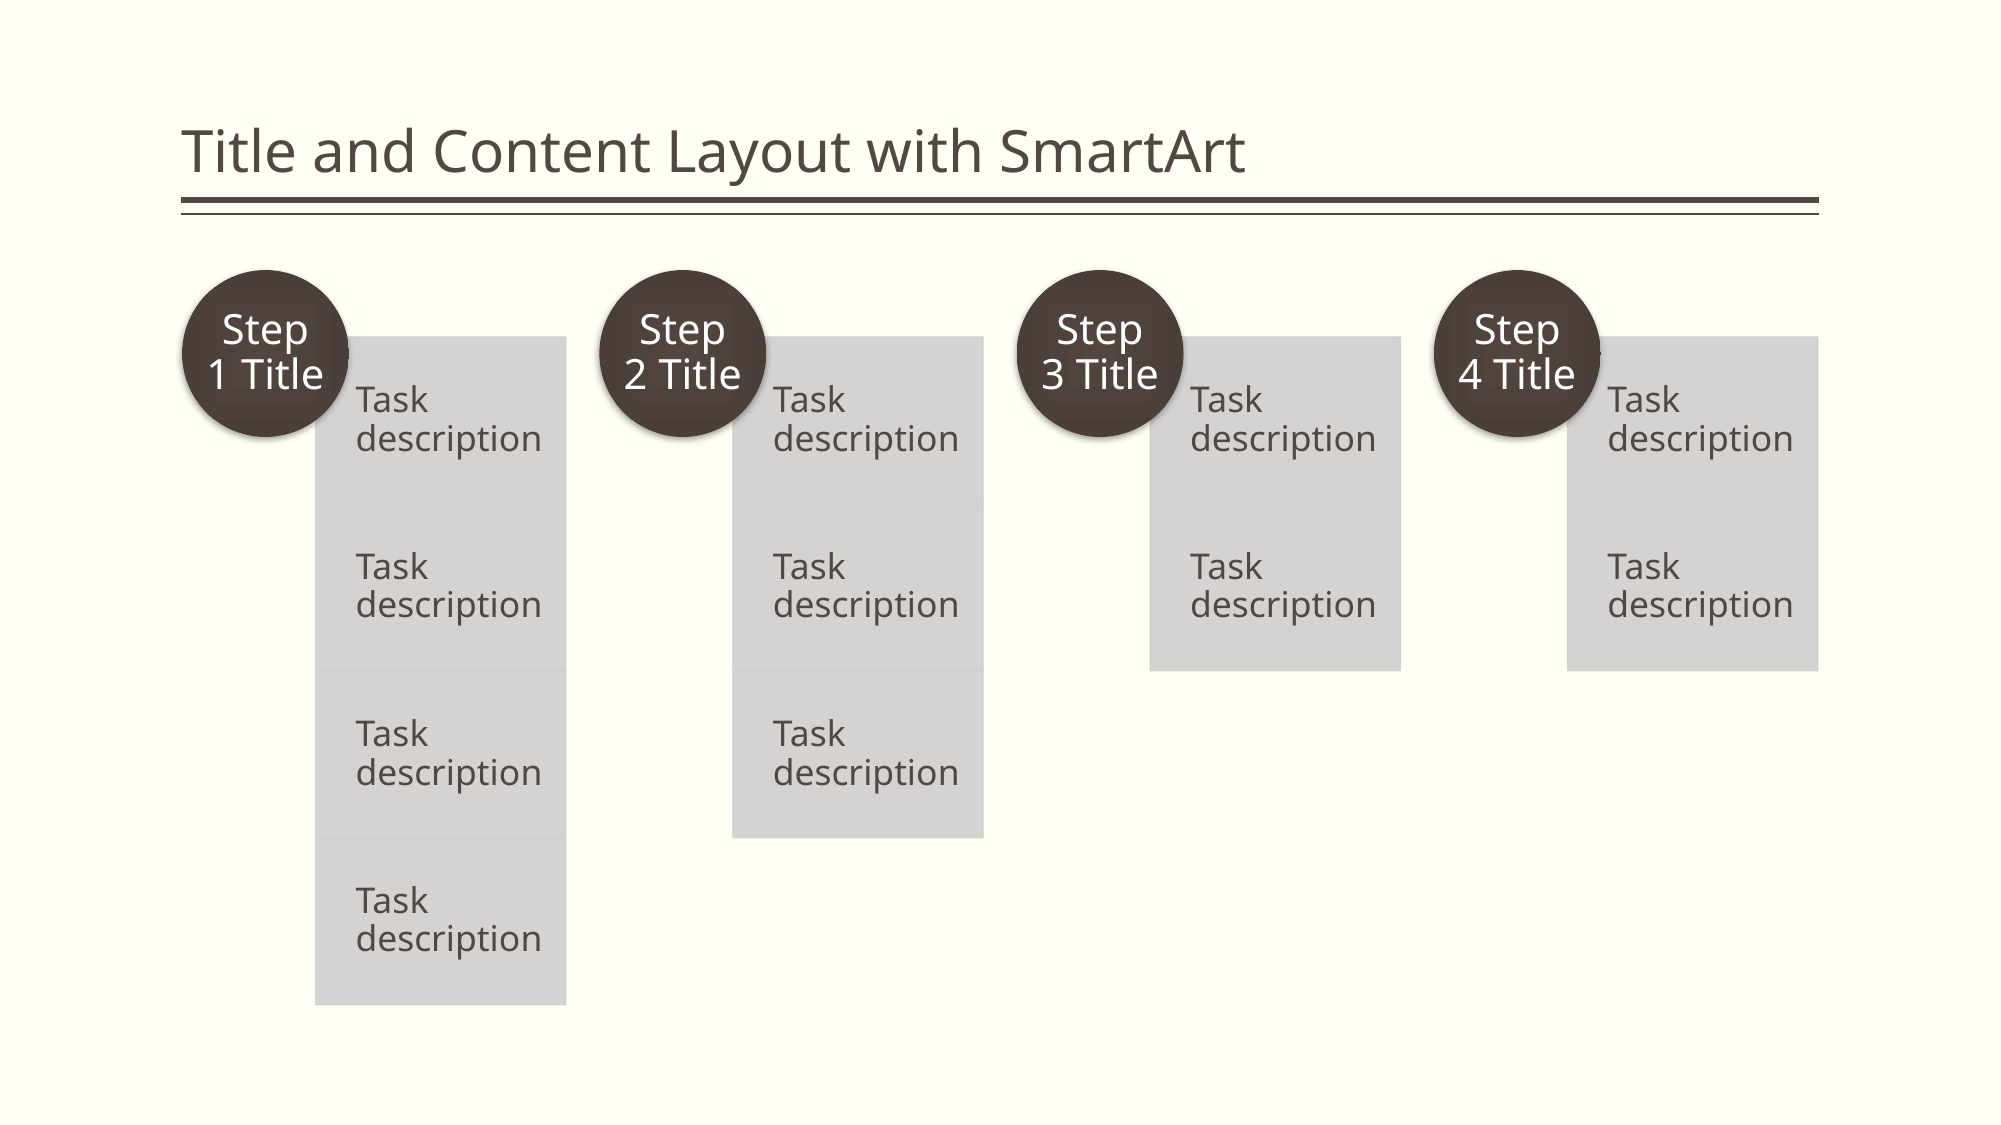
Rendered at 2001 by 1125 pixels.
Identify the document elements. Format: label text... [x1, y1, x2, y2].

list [181, 262, 1819, 1013]
title Title and Content Layout with SmartArt [181, 12, 1819, 193]
